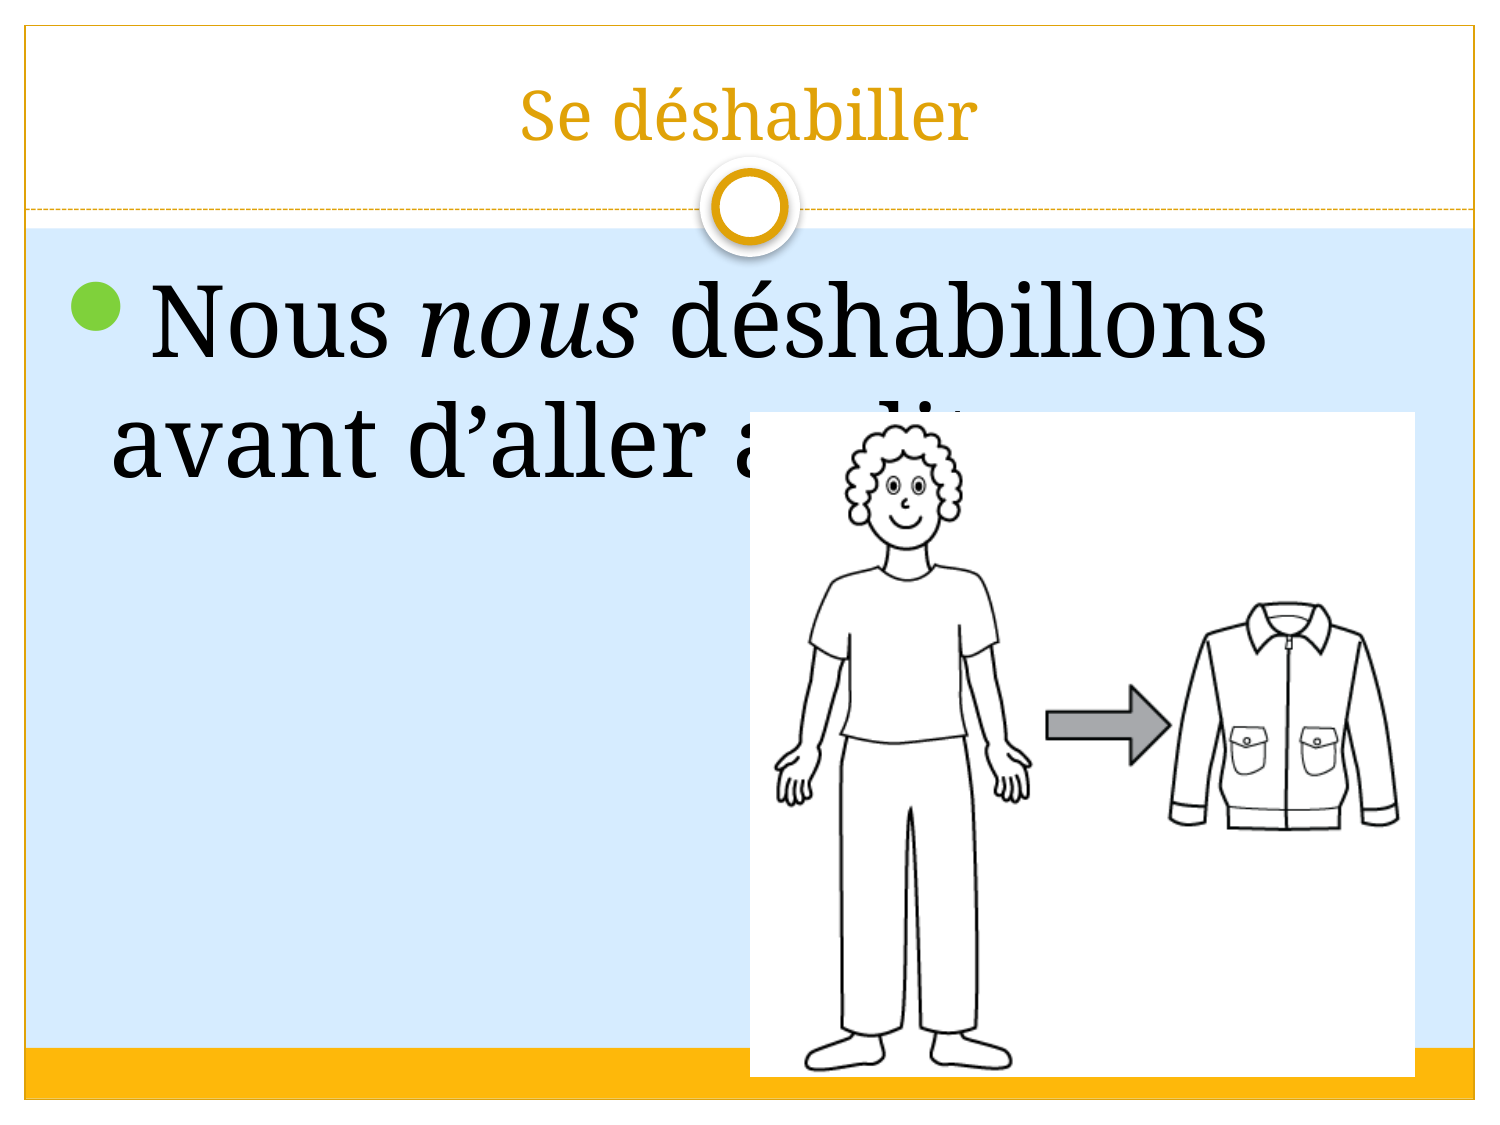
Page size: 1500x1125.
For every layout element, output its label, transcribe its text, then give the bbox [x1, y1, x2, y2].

title Se déshabiller [49, 37, 1450, 162]
list Nous nous déshabillons avant d’aller au lit. [49, 249, 1500, 1001]
picture [749, 412, 1415, 1077]
